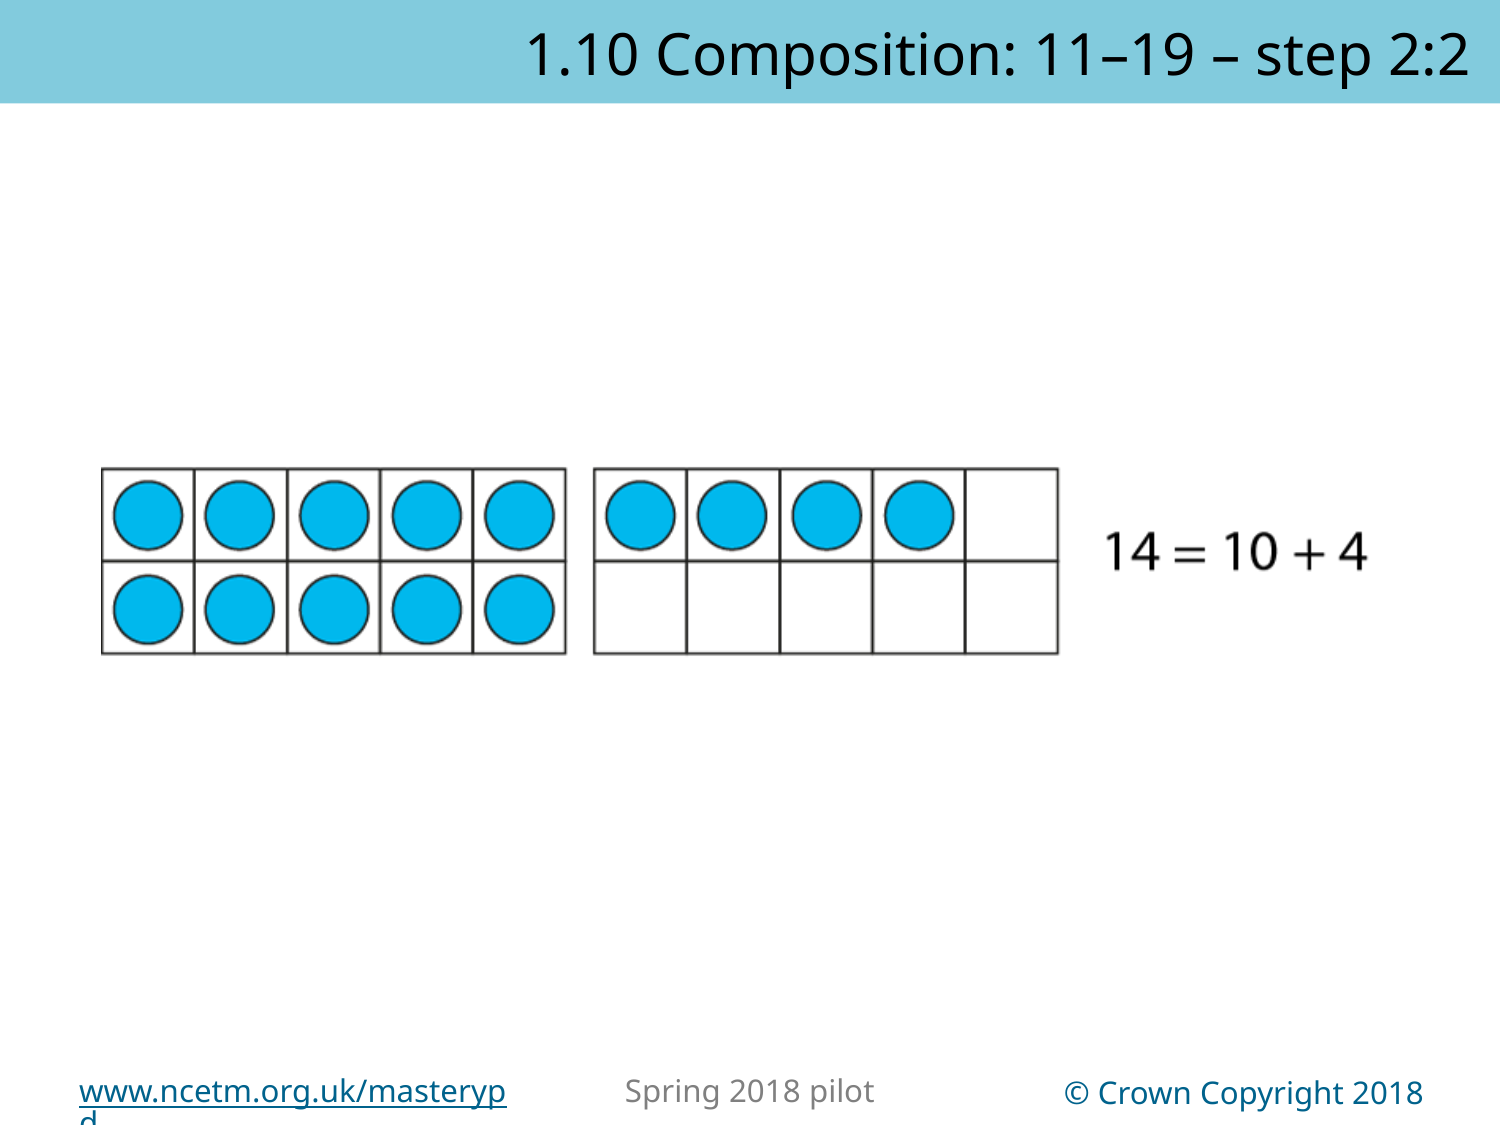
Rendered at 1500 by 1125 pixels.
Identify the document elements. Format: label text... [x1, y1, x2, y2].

list 1.10 Composition: 11–19 – step 2:2 [0, 0, 1500, 104]
picture [101, 455, 1399, 660]
